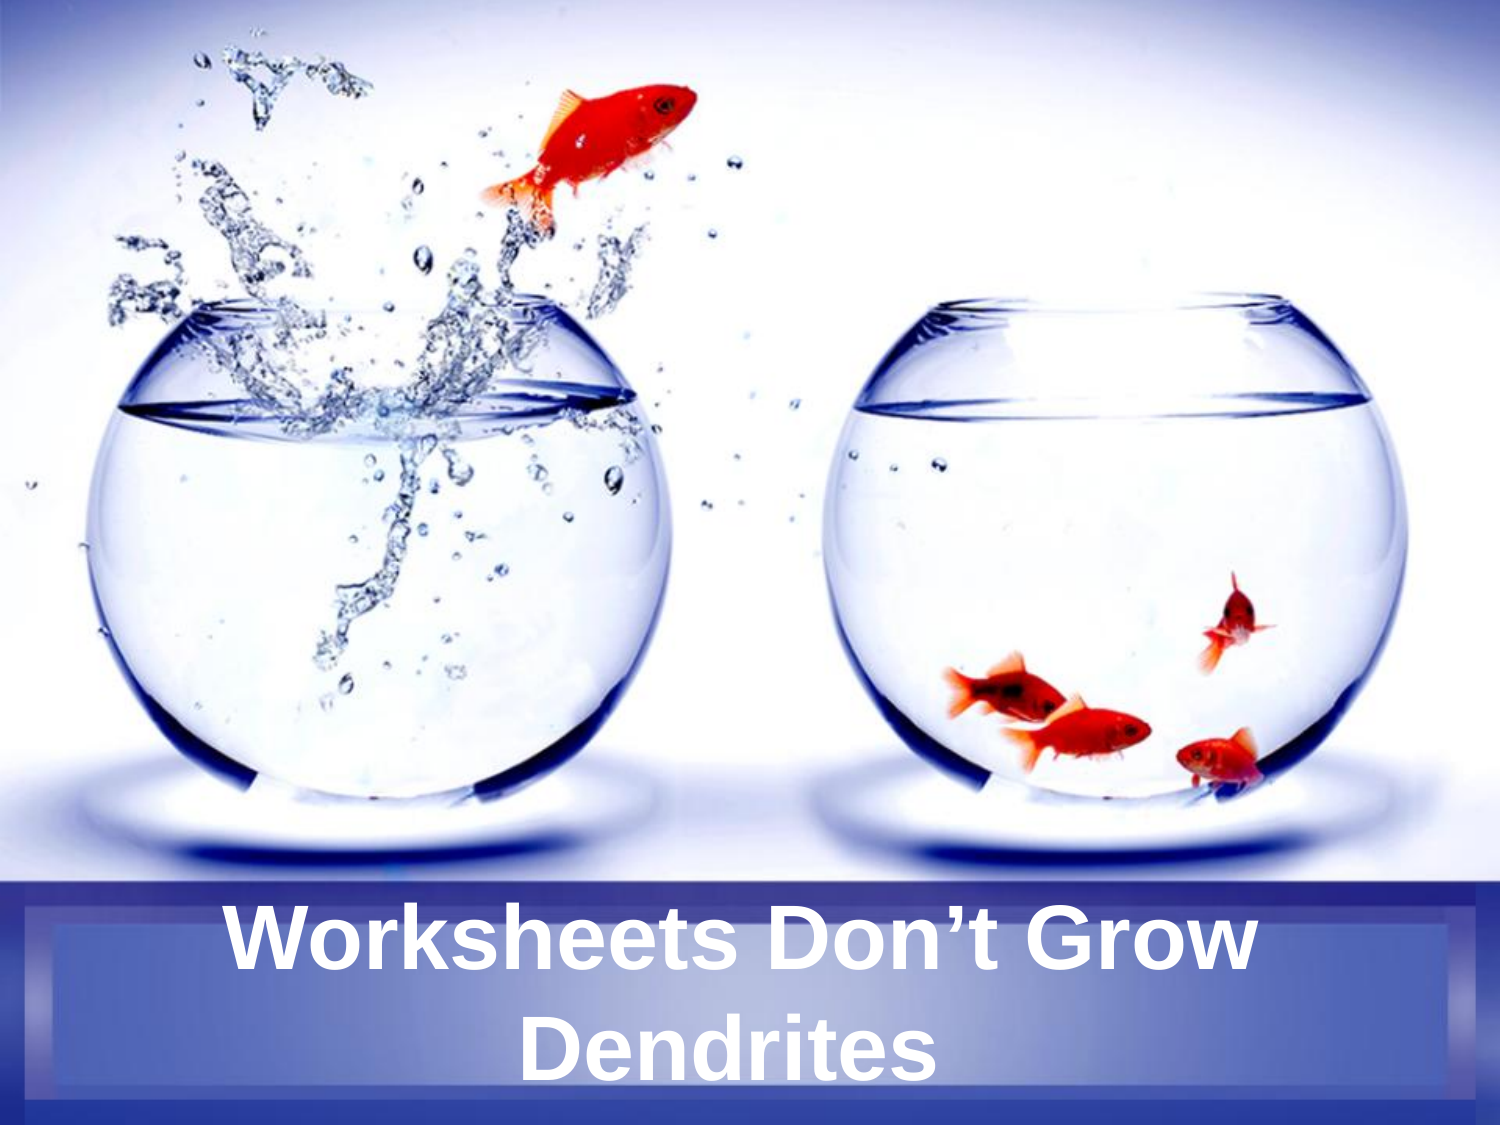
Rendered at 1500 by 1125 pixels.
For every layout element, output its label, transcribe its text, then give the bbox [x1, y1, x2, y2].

picture [0, 0, 1500, 1125]
title Worksheets Don’t Grow Dendrites [34, 925, 1448, 1052]
